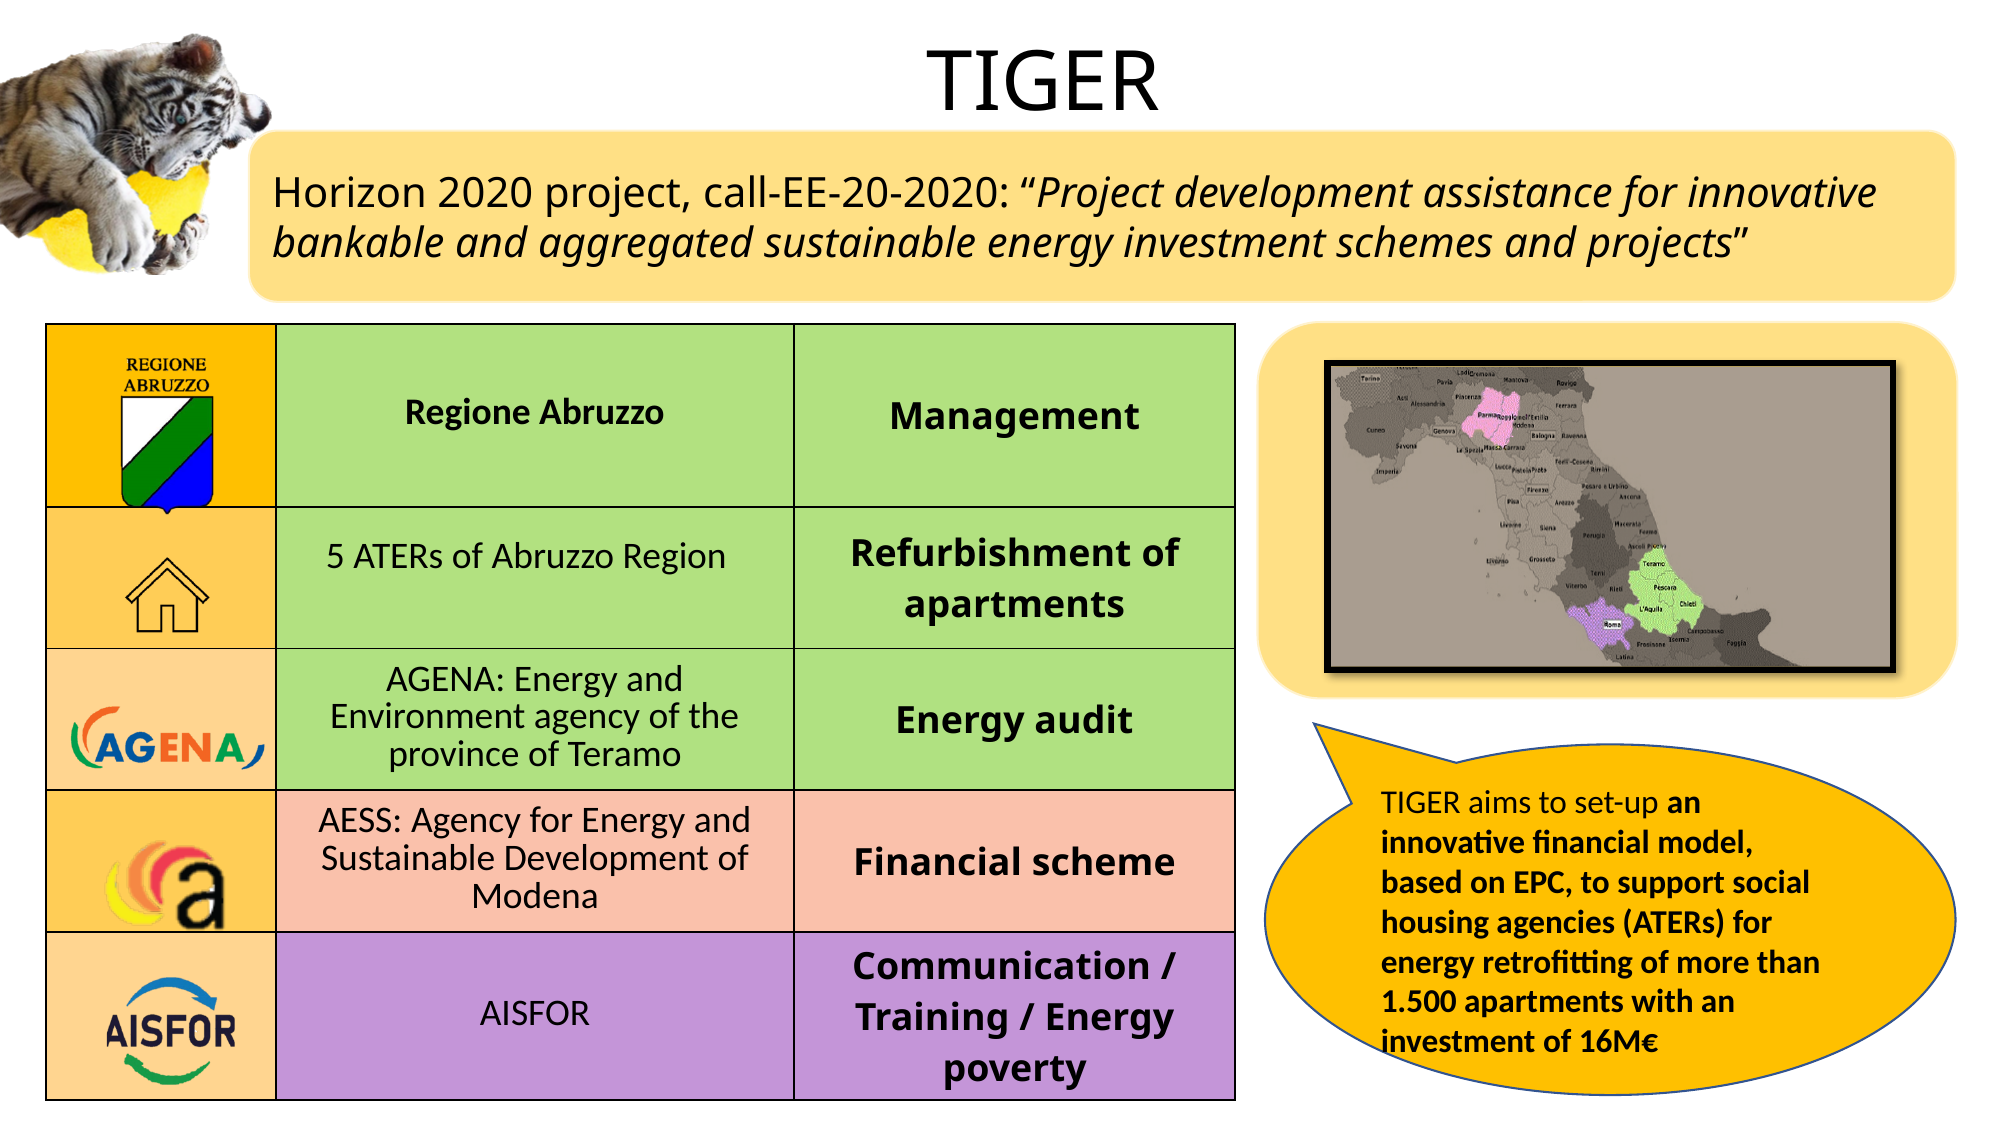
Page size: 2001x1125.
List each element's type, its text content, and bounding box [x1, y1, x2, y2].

table_cell [47, 508, 275, 648]
table_cell [47, 649, 275, 789]
table_cell AESS: Agency for Energy and Sustainable Development of Modena [277, 791, 793, 931]
title TIGER [286, 4, 1802, 129]
table_cell Financial scheme [795, 791, 1234, 931]
picture [0, 1, 286, 305]
picture [116, 356, 218, 517]
picture [69, 702, 265, 773]
table_cell Energy audit [795, 649, 1234, 789]
text_box Horizon 2020 project, call-EE-20-2020: “Project development assistance for innovative bankable and aggregated sustainable energy investment schemes and projects” [286, 129, 1957, 303]
picture [1330, 366, 1891, 668]
table_cell 5 ATERs of Abruzzo Region [277, 508, 793, 648]
table_cell AISFOR [277, 933, 793, 1099]
text_box [1256, 320, 1959, 700]
table_cell Communication / Training / Energy poverty [795, 933, 1234, 1099]
picture [106, 973, 235, 1088]
table_header Management [795, 325, 1234, 506]
table_cell [47, 933, 275, 1099]
table_cell [47, 791, 275, 931]
table_header [47, 325, 275, 506]
picture [118, 544, 216, 642]
table_header Regione Abruzzo [277, 325, 793, 506]
text_box TIGER aims to set-up an innovative financial model, based on EPC, to support social housing agencies (ATERs) for energy retrofitting of more than 1.500 apartments with an investment of 16M€ [1263, 722, 1957, 1097]
table_cell Refurbishment of apartments [795, 508, 1234, 648]
picture [100, 833, 234, 946]
table_cell AGENA: Energy and Environment agency of the province of Teramo [277, 649, 793, 789]
